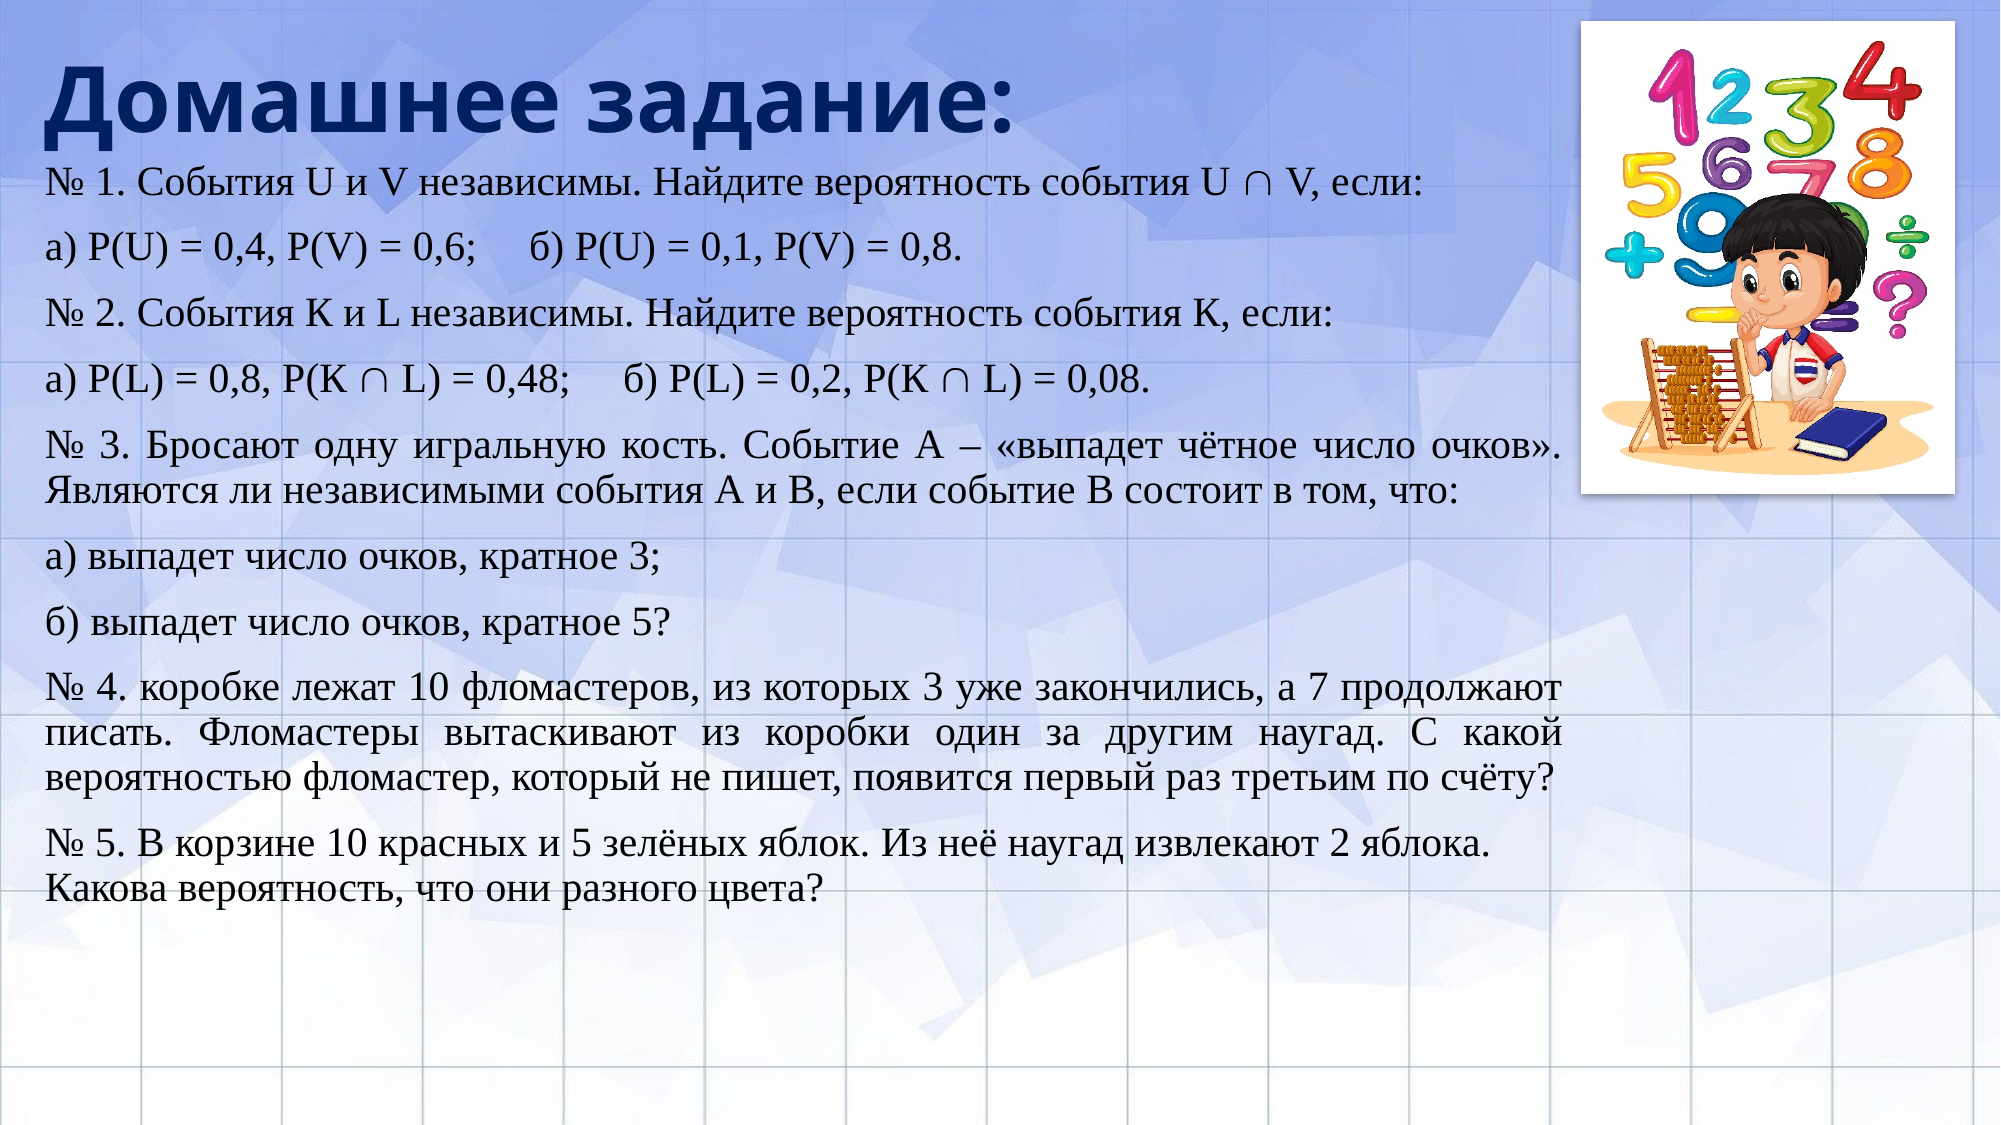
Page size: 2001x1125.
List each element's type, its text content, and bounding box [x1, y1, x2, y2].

title Домашнее задание: [29, 37, 1575, 151]
picture [0, 0, 2001, 1125]
list № 1. События U и V независимы. Найдите вероятность события U  V, если: а) Р(U) = 0,4, Р(V) = 0,6; б) Р(U) = 0,1, P(V) = 0,8. № 2. События К и L независимы. Найдите вероятность события К, если: а) Р(L) = 0,8, Р(К  L) = 0,48; б) Р(L) = 0,2, Р(К  L) = 0,08. № 3. Бросают одну игральную кость. Событие А – «выпадет чётное число очков». Являются ли независимыми события А и В, если событие В состоит в том, что: а) выпадет число очков, кратное 3; б) выпадет число очков, кратное 5? № 4. коробке лежат 10 фломастеров, из которых 3 уже закончились, а 7 продолжают писать. Фломастеры вытаскивают из коробки один за другим наугад. С какой вероятностью фломастер, который не пишет, появится первый раз третьим по счёту? № 5. В корзине 10 красных и 5 зелёных яблок. Из неё наугад извлекают 2 яблока. Какова вероятность, что они разного цвета? [29, 151, 1579, 1014]
